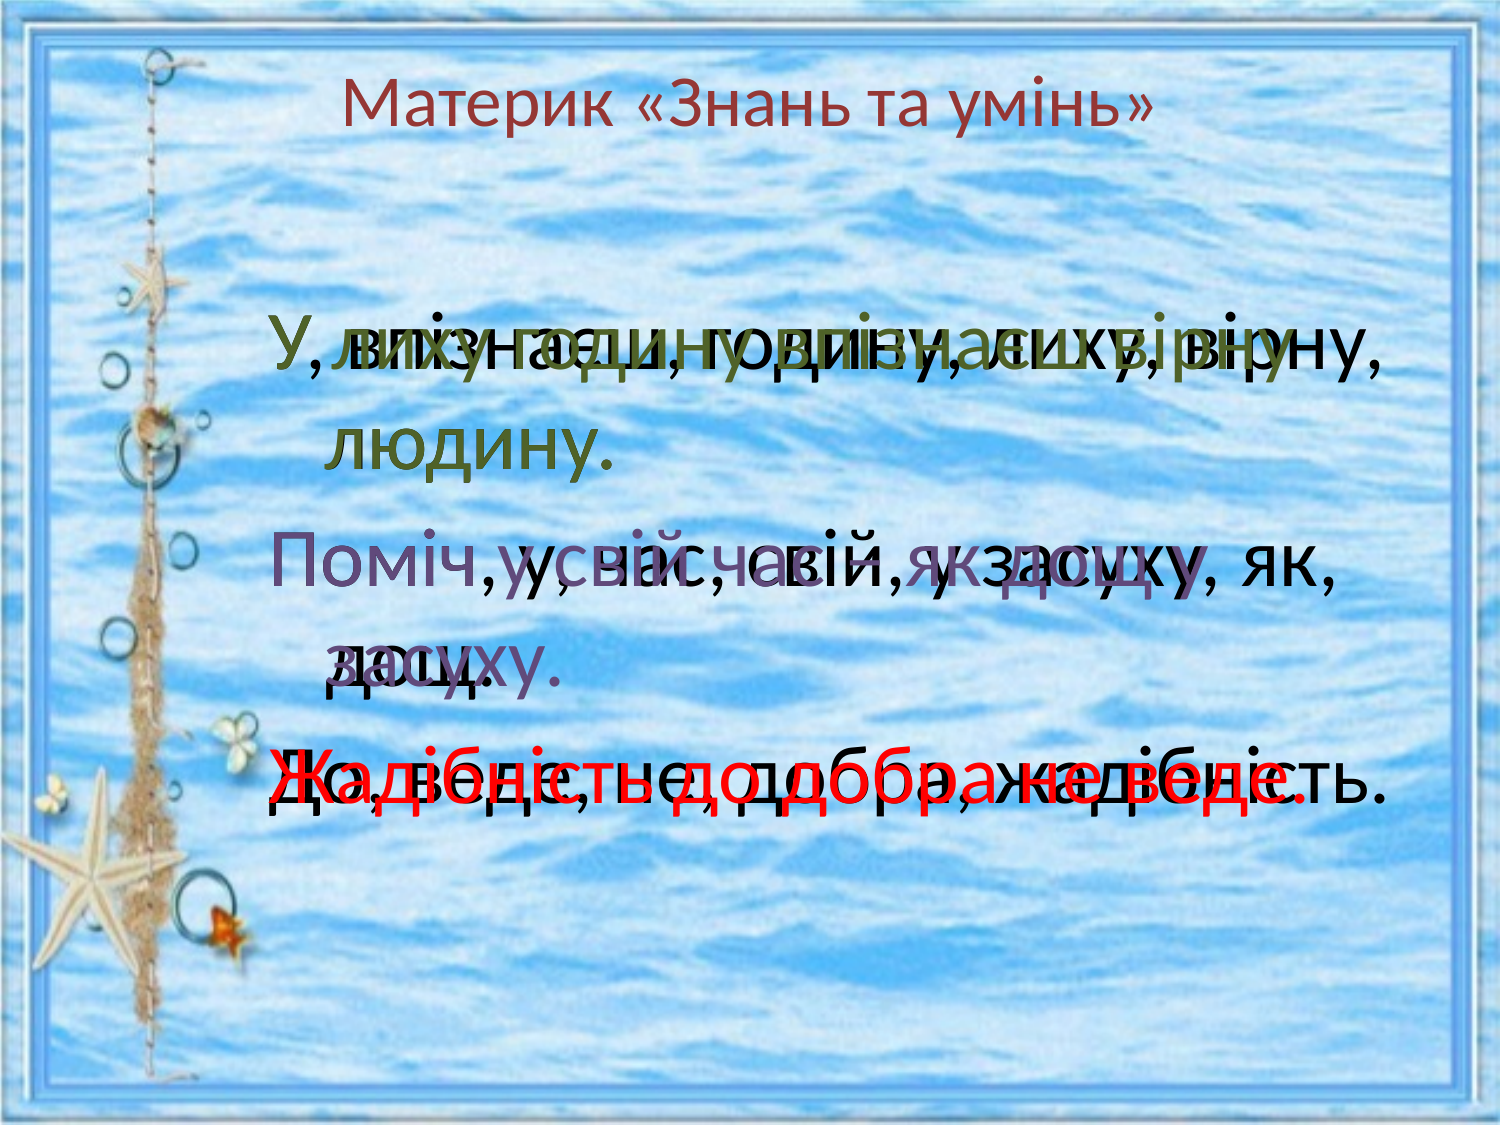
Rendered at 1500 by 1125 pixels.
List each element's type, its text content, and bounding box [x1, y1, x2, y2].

text_box У лиху годину впізнаєш вірну людину. Поміч у свій час – як дощ у засуху. Жадібність до добра не веде. [253, 278, 1447, 846]
list У, впізнаєш, годину, лиху, вірну, людину. Поміч, у, час, свій, у засуху, як, дощ. До, веде, не, добра, жадібність. [253, 278, 1500, 858]
picture [0, 0, 1500, 1125]
title Материк «Знань та умінь» [75, 45, 1425, 149]
